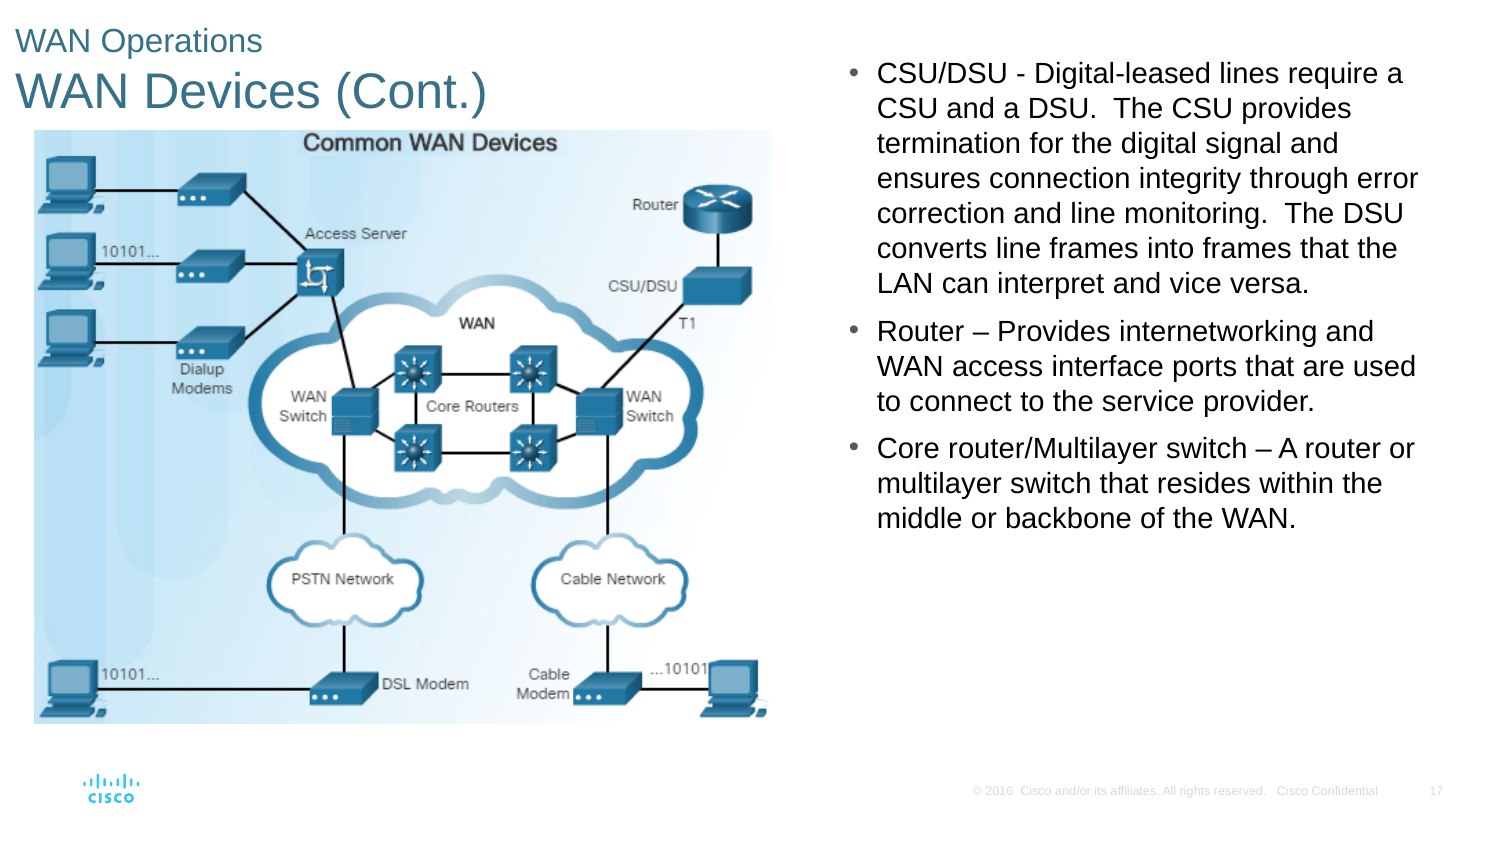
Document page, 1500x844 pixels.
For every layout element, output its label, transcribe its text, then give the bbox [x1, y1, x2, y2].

picture [33, 130, 772, 724]
title WAN Operations WAN Devices (Cont.) [0, 6, 808, 131]
list CSU/DSU - Digital-leased lines require a CSU and a DSU. The CSU provides termination for the digital signal and ensures connection integrity through error correction and line monitoring. The DSU converts line frames into frames that the LAN can interpret and vice versa. Router – Provides internetworking and WAN access interface ports that are used to connect to the service provider. Core router/Multilayer switch – A router or multilayer switch that resides within the middle or backbone of the WAN. [803, 47, 1472, 791]
